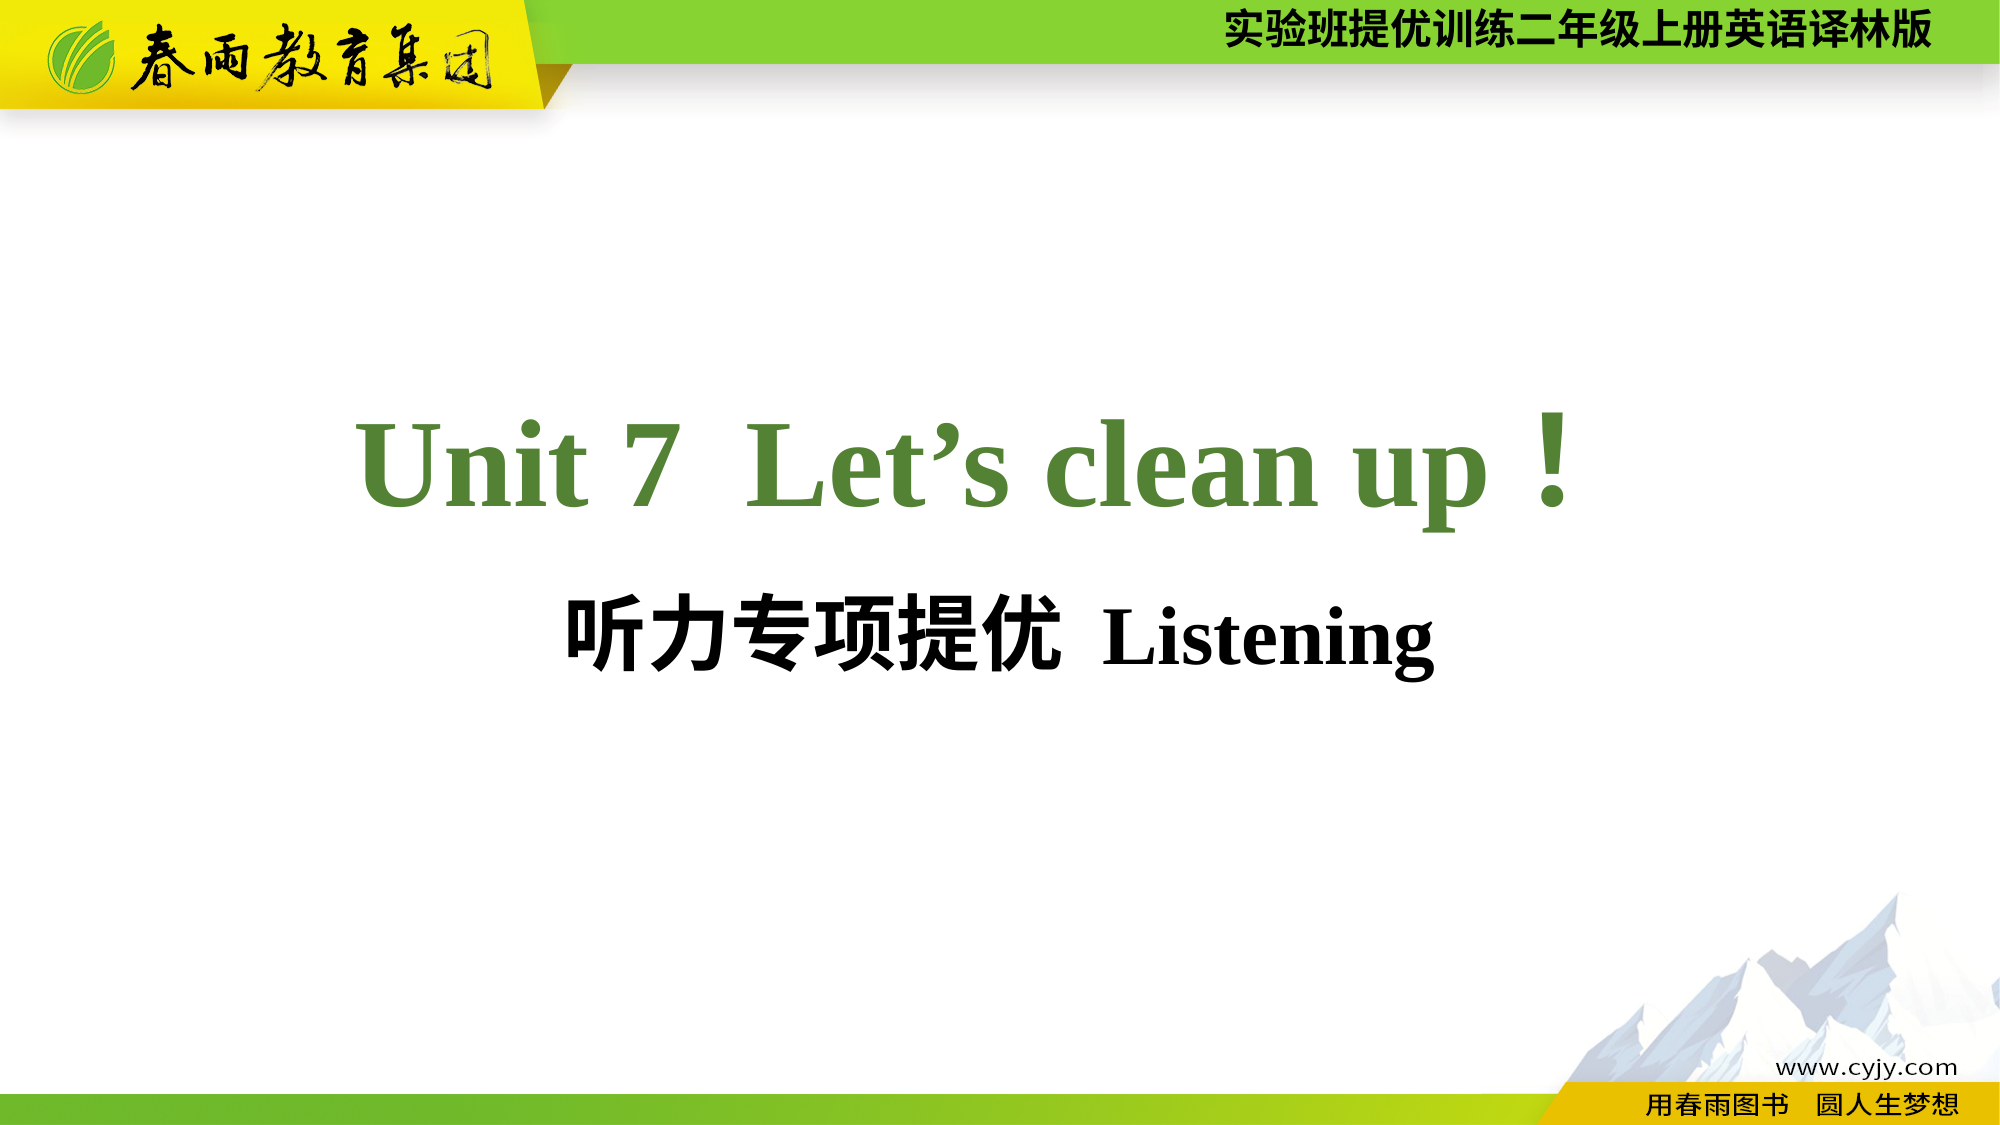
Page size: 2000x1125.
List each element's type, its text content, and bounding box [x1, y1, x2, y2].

text_box Unit 7 Let’s clean up！ 听力专项提优 Listening [0, 298, 2000, 689]
picture [0, 689, 2000, 1125]
picture [0, 0, 2000, 298]
